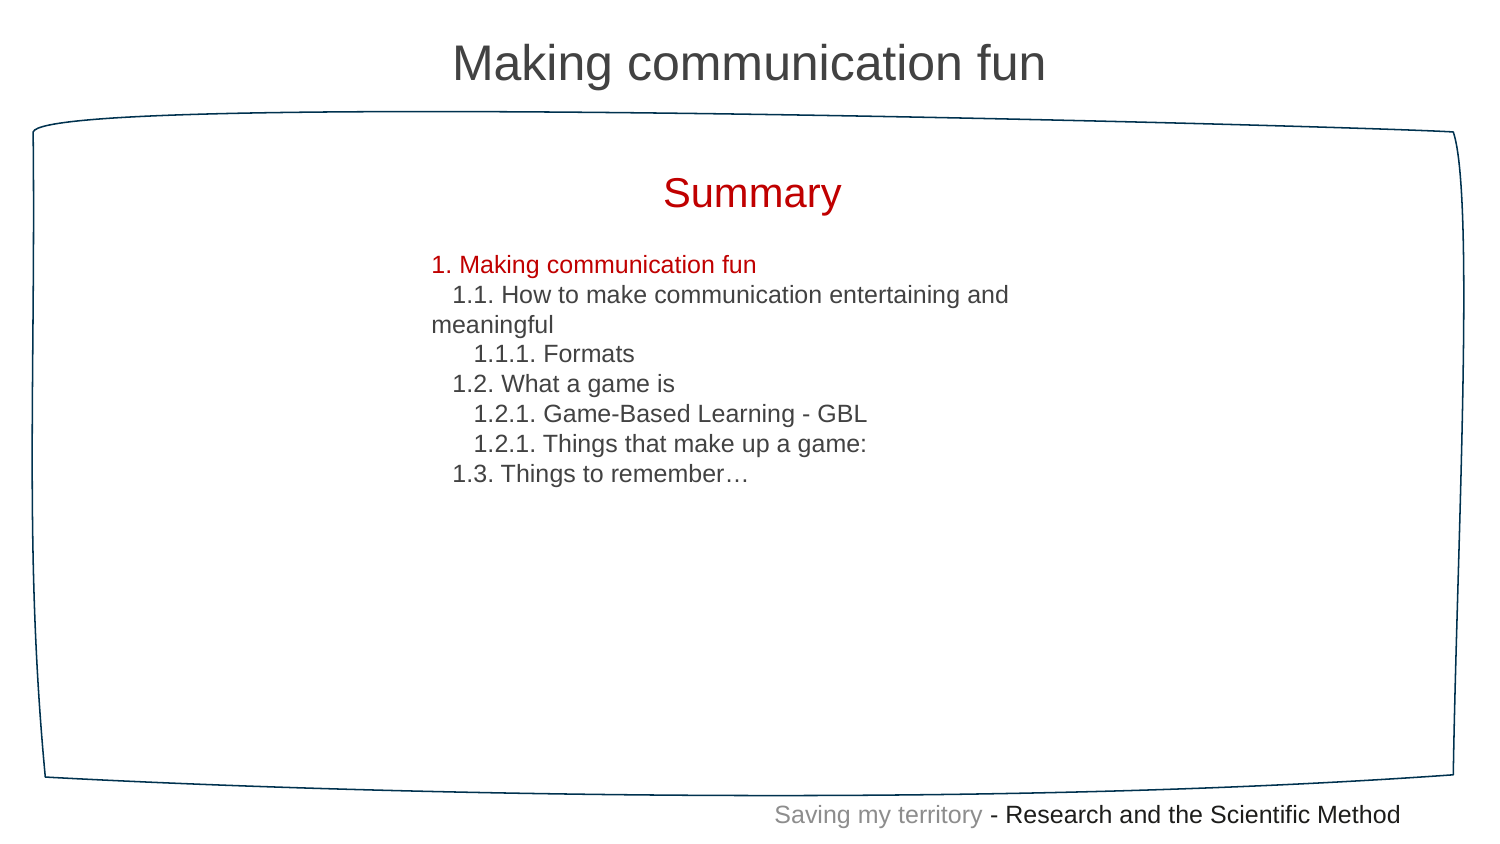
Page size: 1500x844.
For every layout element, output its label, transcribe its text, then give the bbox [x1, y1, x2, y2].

text_box [32, 111, 1464, 790]
text_box Making communication fun [0, 20, 1499, 106]
text_box Summary [88, 148, 1417, 234]
text_box 1. Making communication fun 1.1. How to make communication entertaining and meaningful 1.1.1. Formats 1.2. What a game is 1.2.1. Game-Based Learning - GBL 1.2.1. Things that make up a game: 1.3. Things to remember… [416, 240, 1144, 526]
text_box Saving my territory - Research and the Scientific Method [88, 790, 1417, 844]
